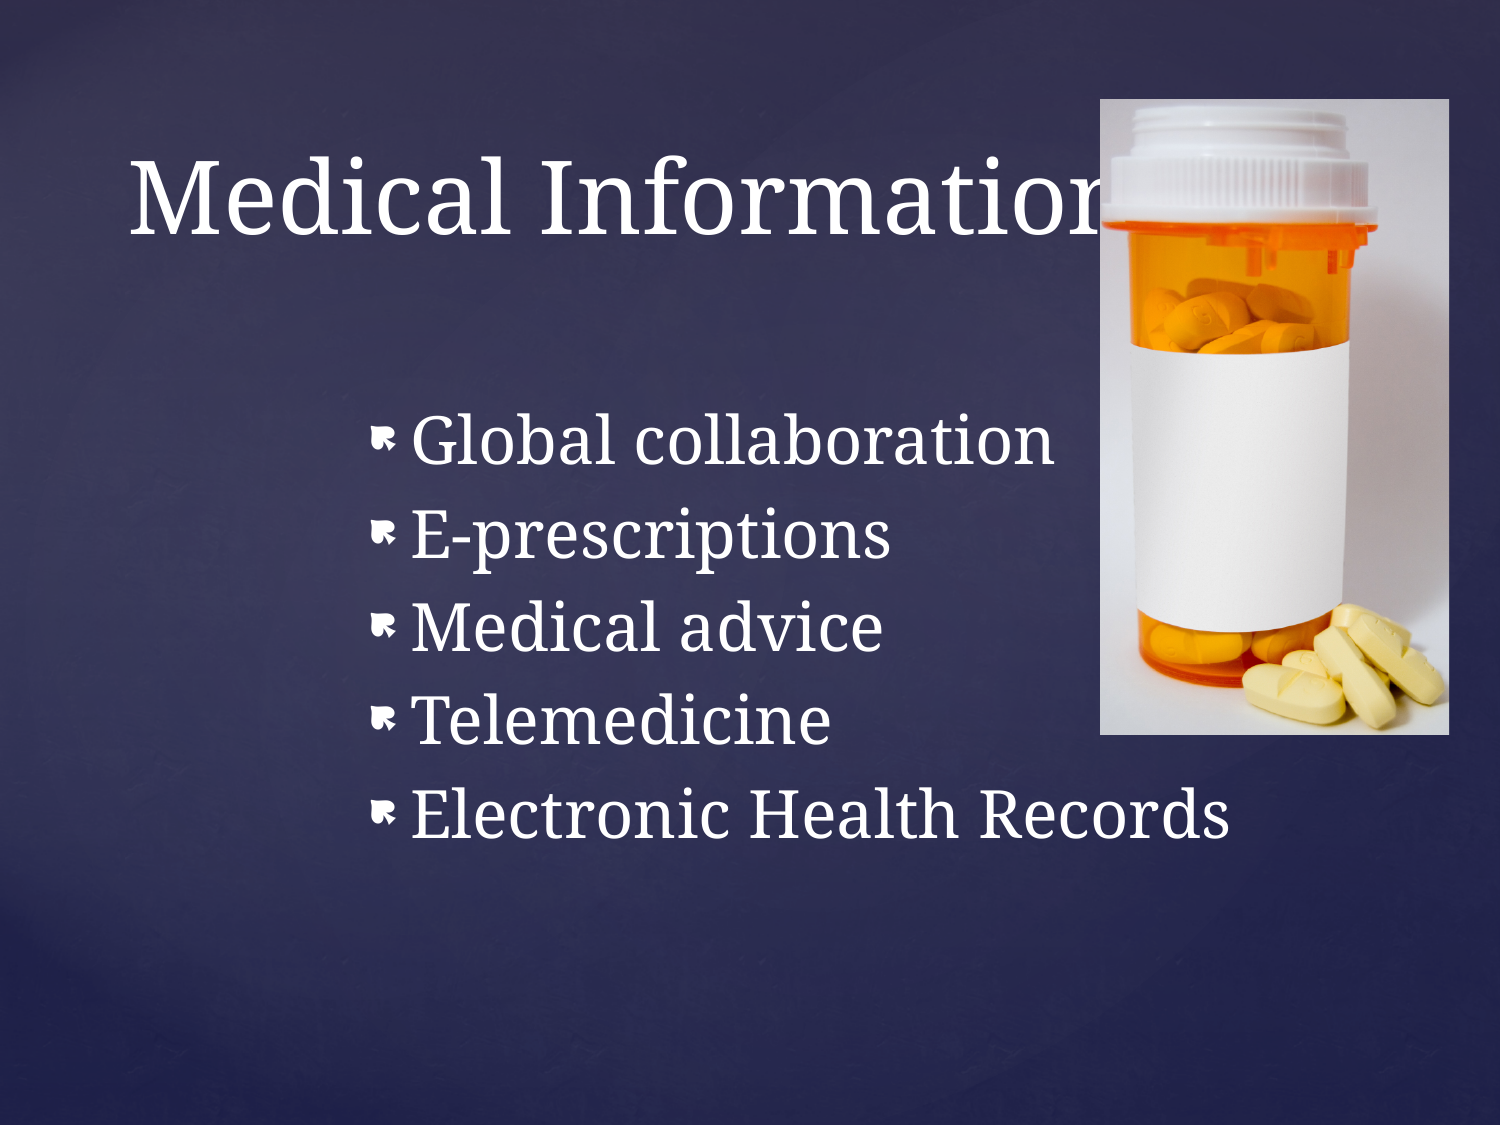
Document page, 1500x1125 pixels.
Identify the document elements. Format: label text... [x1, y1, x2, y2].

picture [1099, 99, 1450, 735]
list Global collaboration E-prescriptions Medical advice Telemedicine Electronic Health Records [350, 324, 1350, 925]
title Medical Information [112, 112, 1089, 263]
